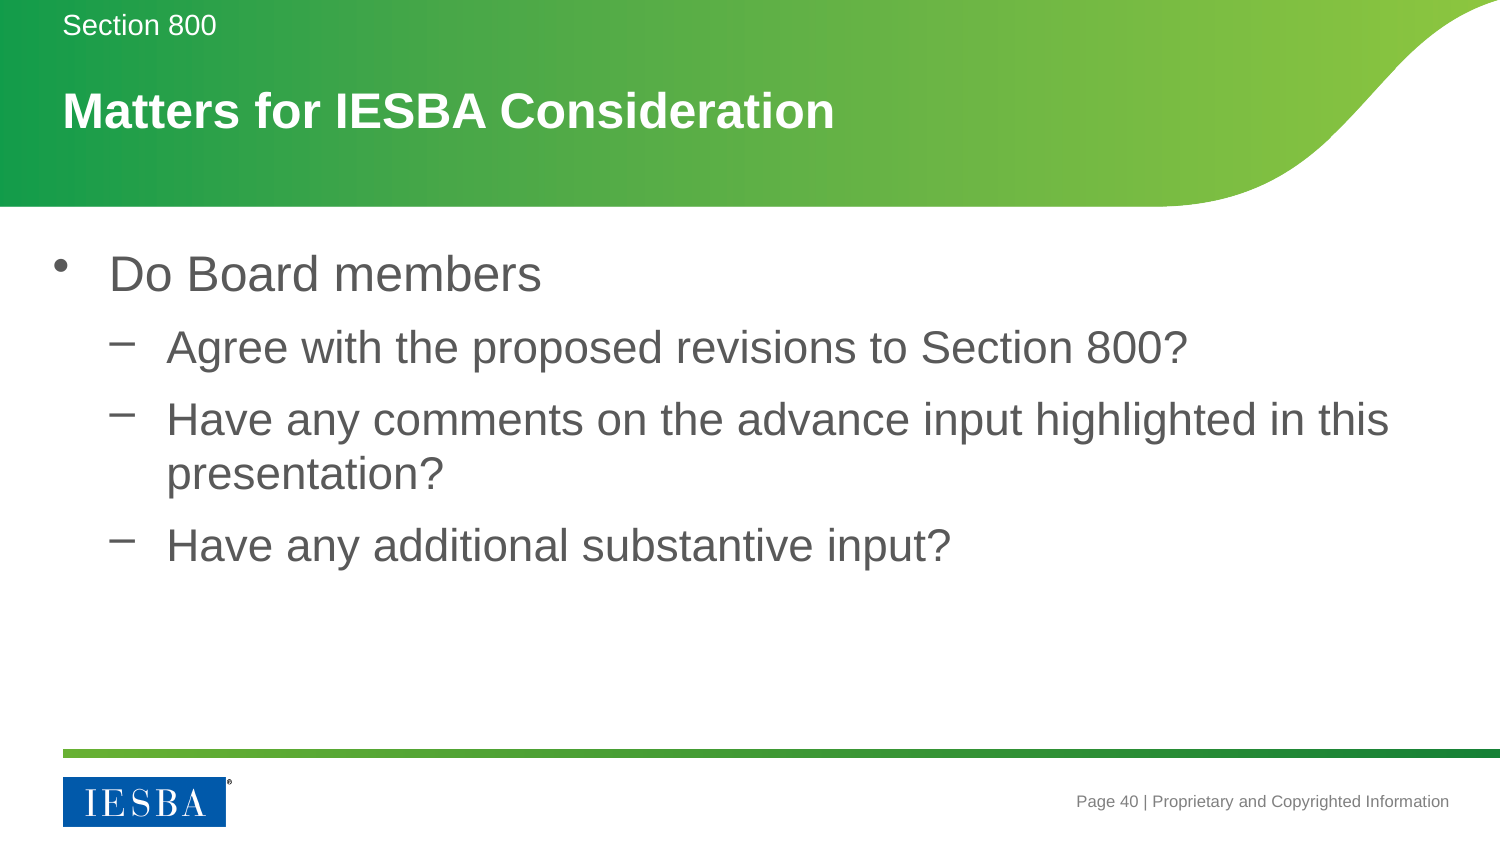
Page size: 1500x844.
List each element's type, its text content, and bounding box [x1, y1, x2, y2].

picture [0, 0, 1500, 207]
picture [63, 777, 232, 827]
list Do Board members Agree with the proposed revisions to Section 800? Have any comments on the advance input highlighted in this presentation? Have any additional substantive input? [37, 234, 1463, 762]
subtitle Section 800 [62, 6, 500, 35]
title Matters for IESBA Consideration [62, 75, 1300, 142]
